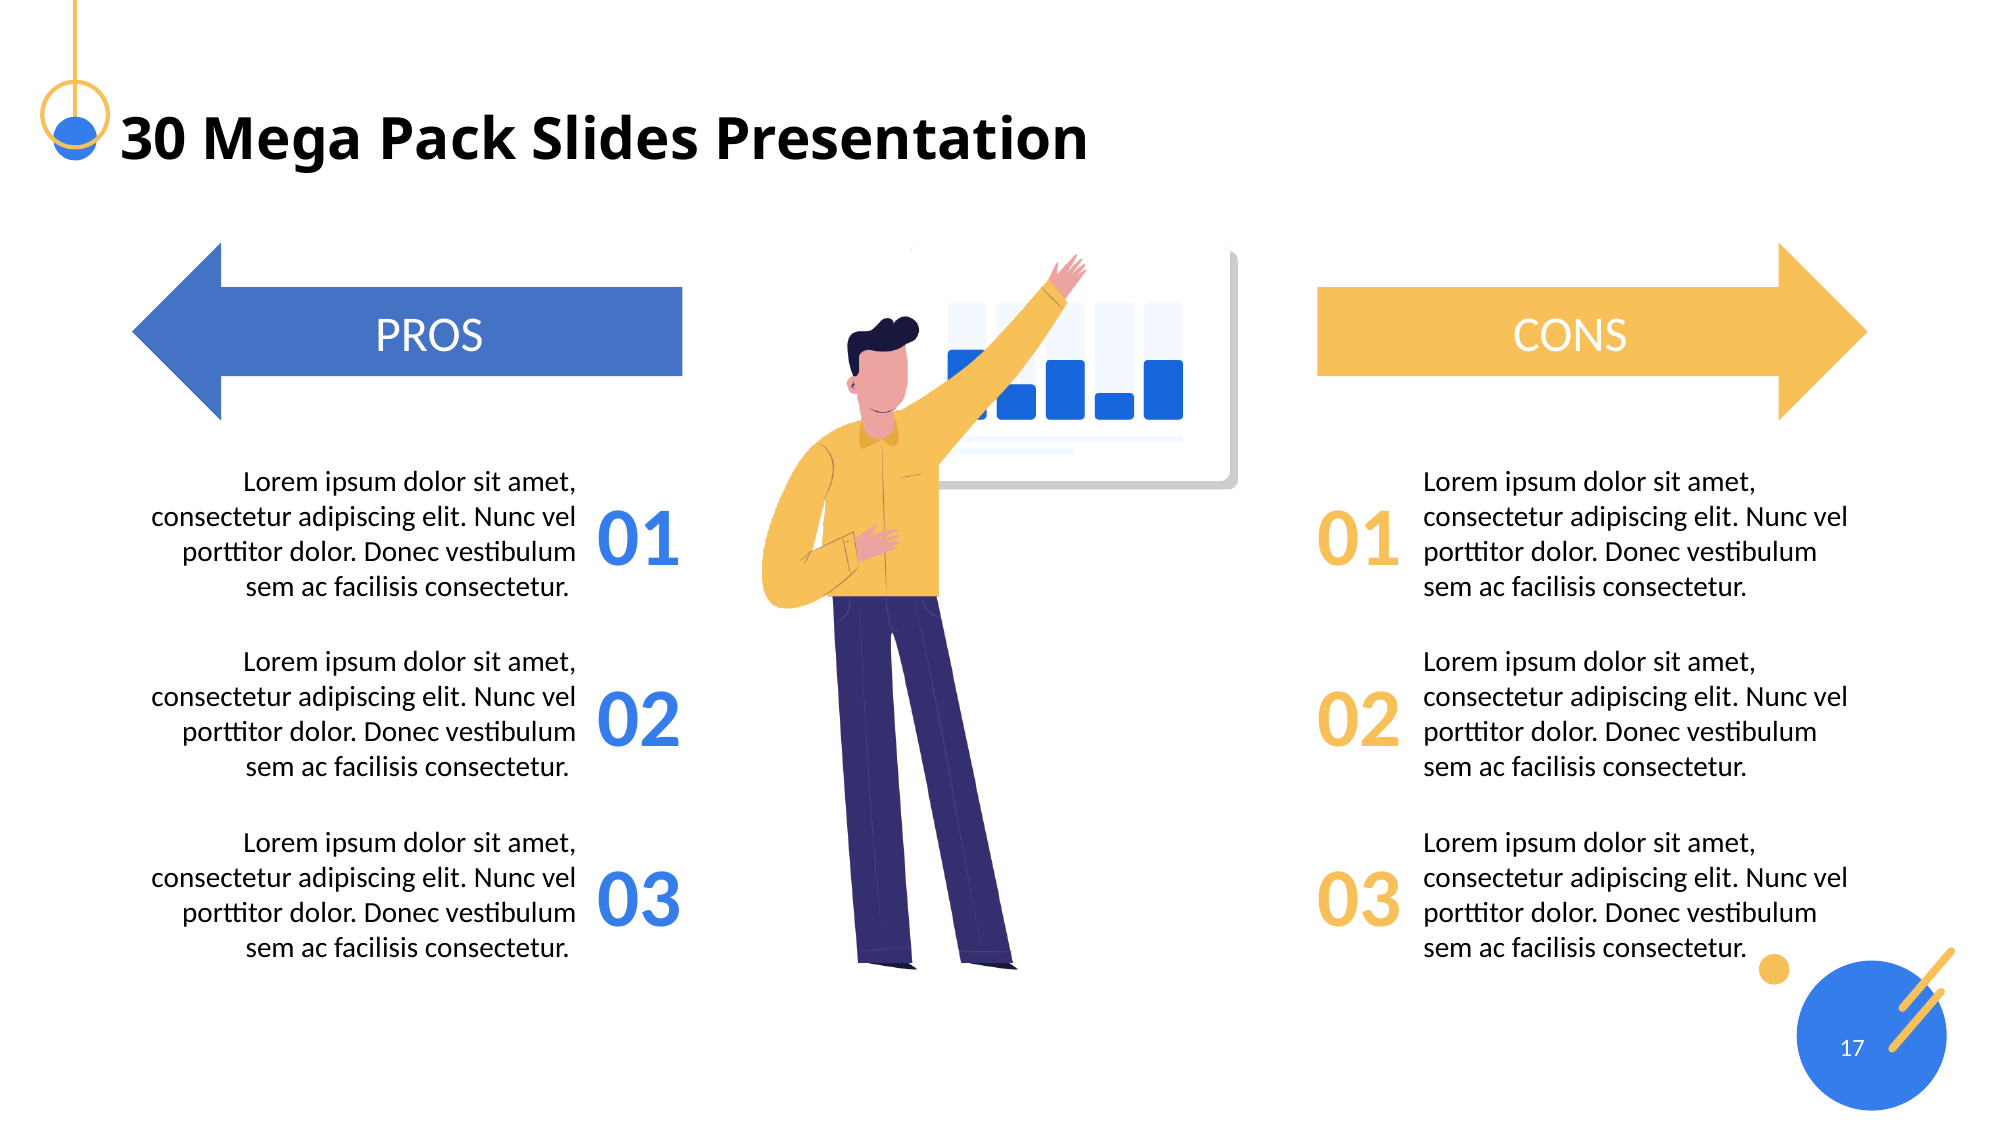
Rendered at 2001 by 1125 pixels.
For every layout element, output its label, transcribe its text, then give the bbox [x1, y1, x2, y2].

title 30 Mega Pack Slides Presentation [119, 46, 1881, 235]
picture [762, 242, 1238, 970]
text_box CONS [1316, 240, 1870, 424]
slide_number 17 [1430, 1016, 1881, 1077]
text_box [1317, 461, 1868, 965]
text_box PROS [130, 240, 684, 424]
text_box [132, 461, 683, 965]
